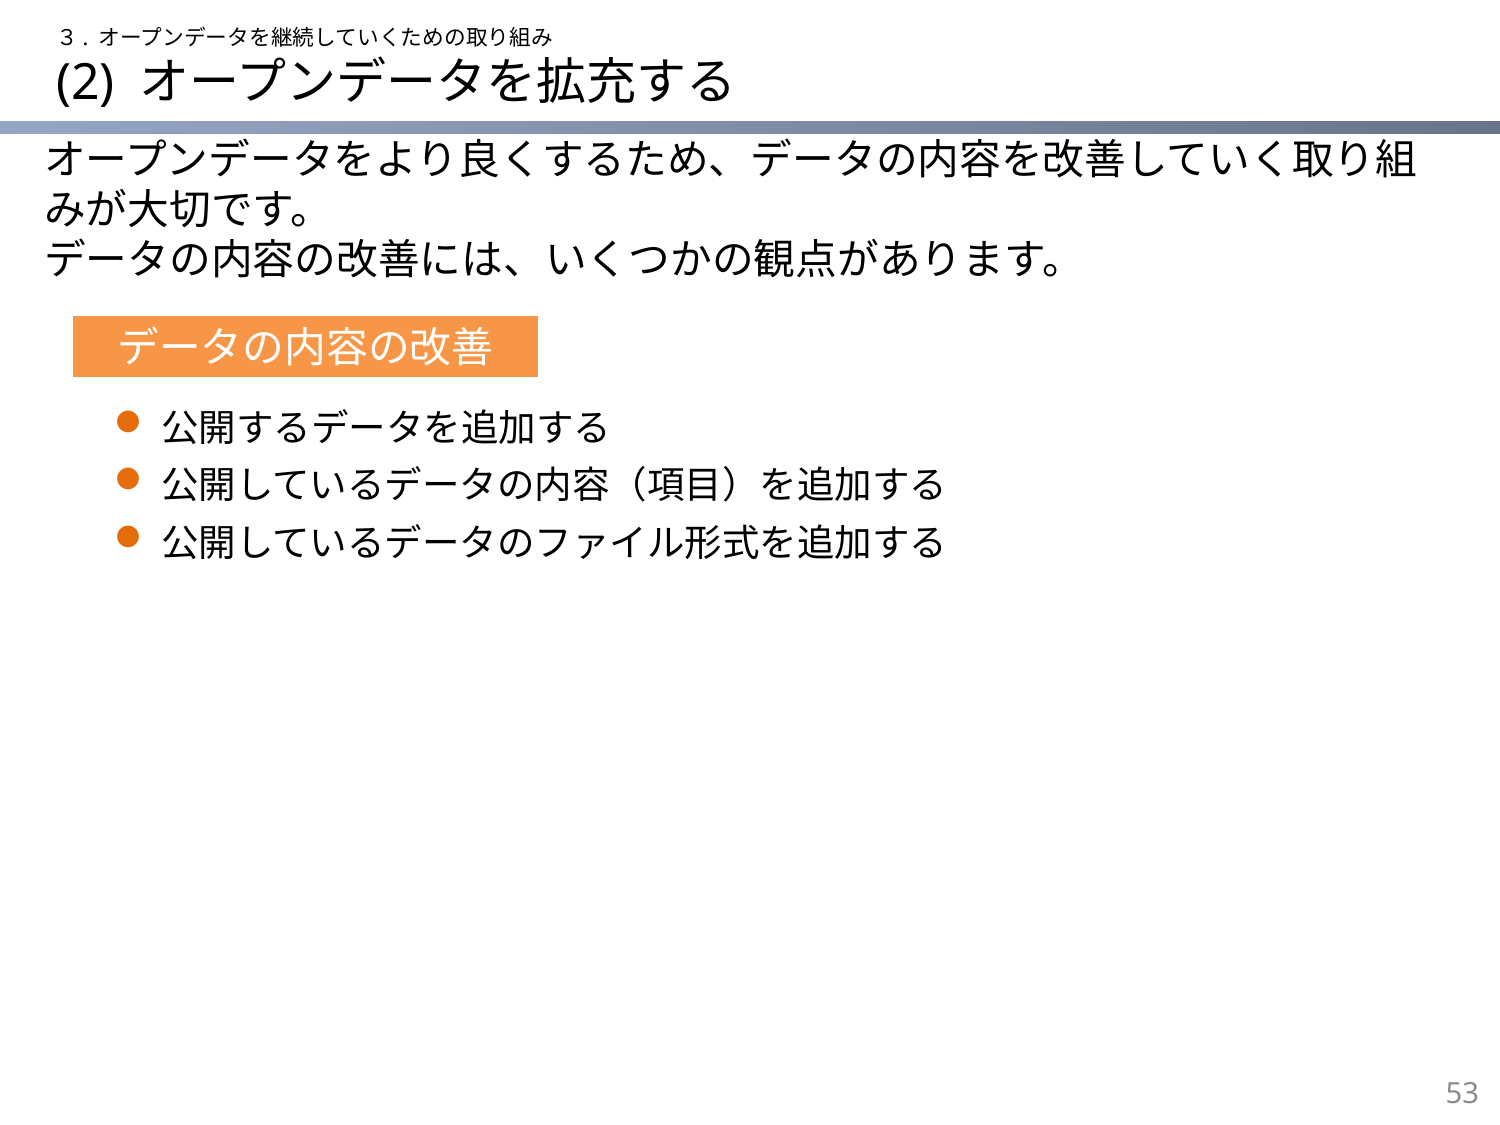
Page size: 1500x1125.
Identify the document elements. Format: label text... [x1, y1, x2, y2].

text_box ３. オープンデータを継続していくための取り組み [41, 19, 1471, 58]
slide_number 52 [1411, 1070, 1495, 1118]
title (2) オープンデータを拡充する [41, 58, 1459, 119]
text_box オープンデータをより良くするため、データの内容を改善していく取り組みが大切です。 データの内容の改善には、いくつかの観点があります。 [29, 148, 1459, 268]
text_box データの内容の改善 [73, 316, 538, 377]
text_box 公開するデータを追加する 公開しているデータの内容（項目）を追加する 公開しているデータのファイル形式を追加する [99, 396, 1472, 599]
